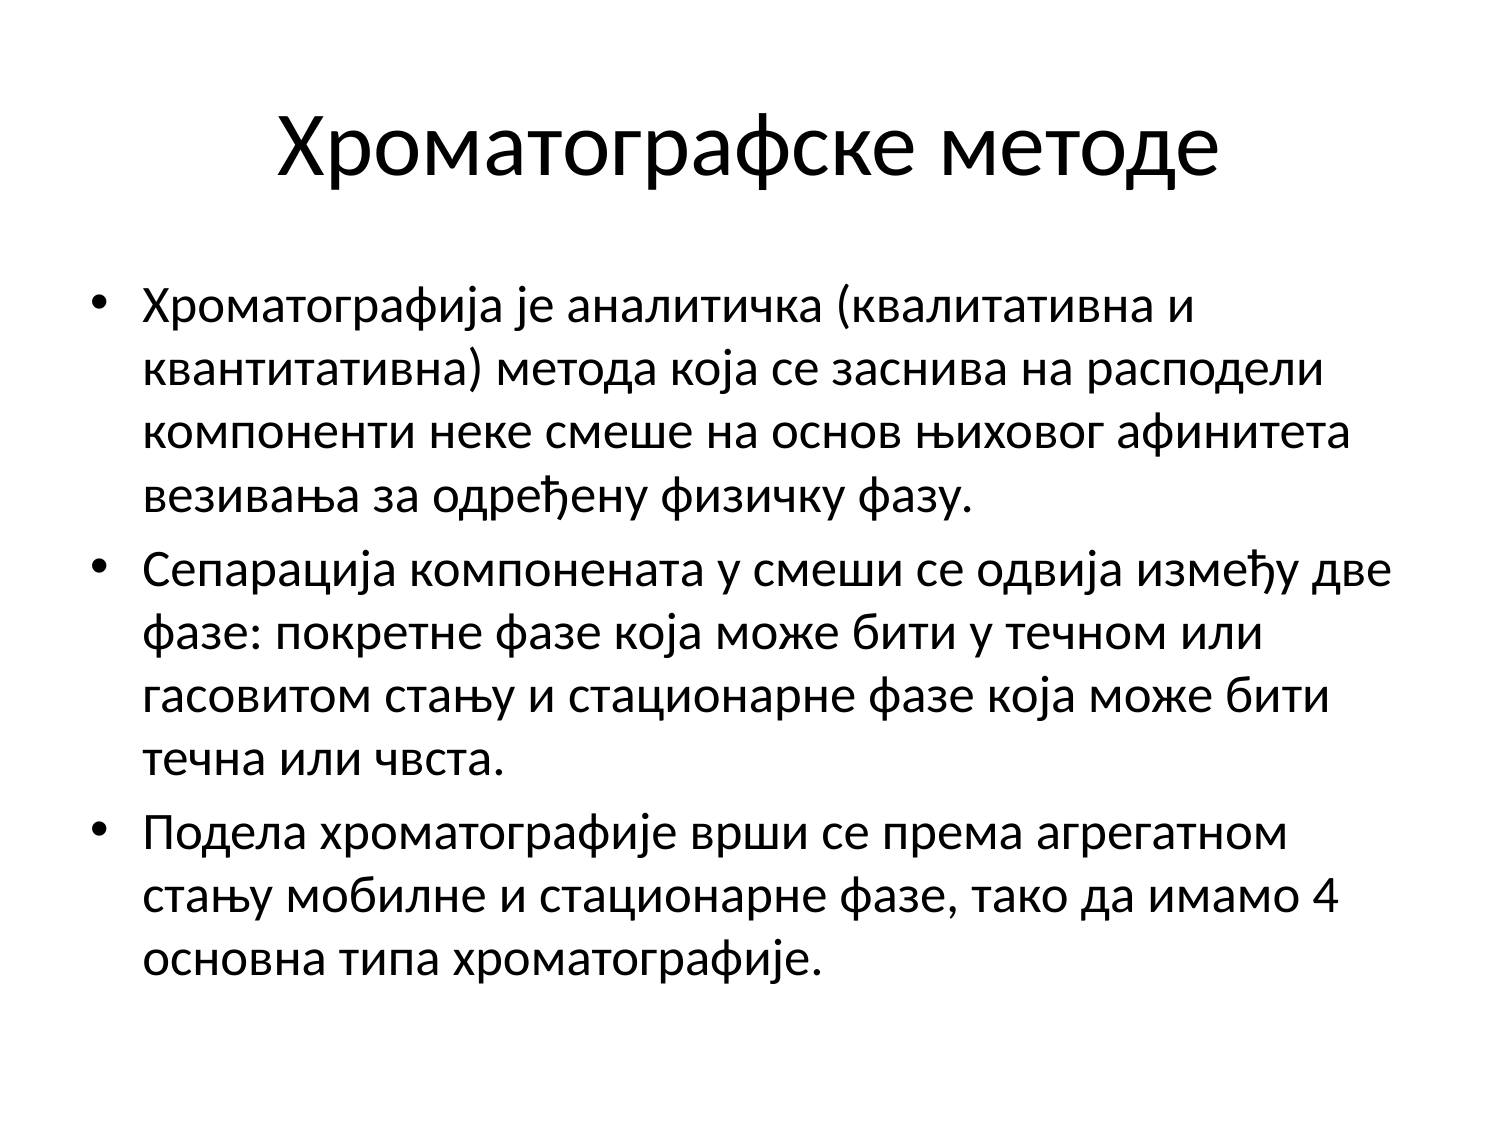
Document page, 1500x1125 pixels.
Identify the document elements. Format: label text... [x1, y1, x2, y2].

list Хроматографија је аналитичка (квалитативна и квантитативна) метода која се заснива на расподели компоненти неке смеше на основ њиховог афинитета везивања за одређену физичку фазу. Сепарација компонената у смеши се одвија између две фазе: покретне фазе која може бити у течном или гасовитом стању и стационарне фазе која може бити течна или чвста. Подела хроматографије врши се према агрегатном стању мобилне и стационарне фазе, тако да имамо 4 основна типа хроматографије. [75, 262, 1425, 1005]
title Хроматографске методе [75, 45, 1425, 233]
